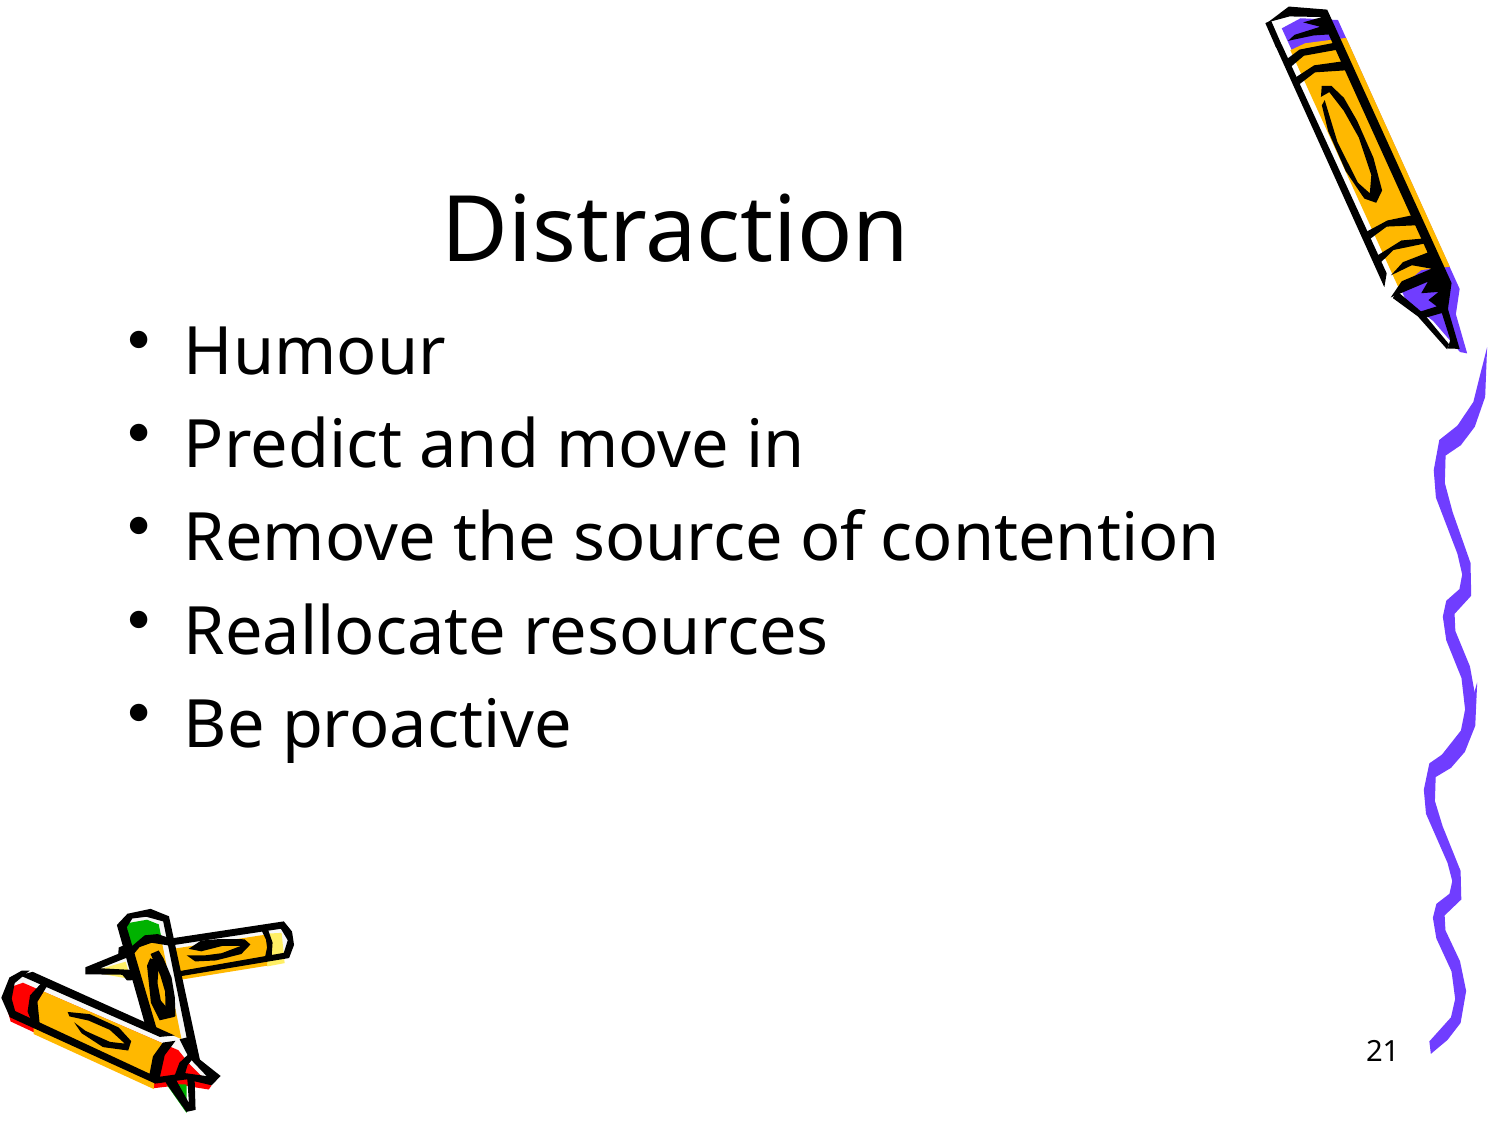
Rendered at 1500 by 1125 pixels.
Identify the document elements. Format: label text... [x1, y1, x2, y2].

list Humour Predict and move in Remove the source of contention Reallocate resources Be proactive [112, 299, 1376, 901]
title Distraction [112, 24, 1240, 288]
slide_number 21 [1101, 1024, 1415, 1101]
